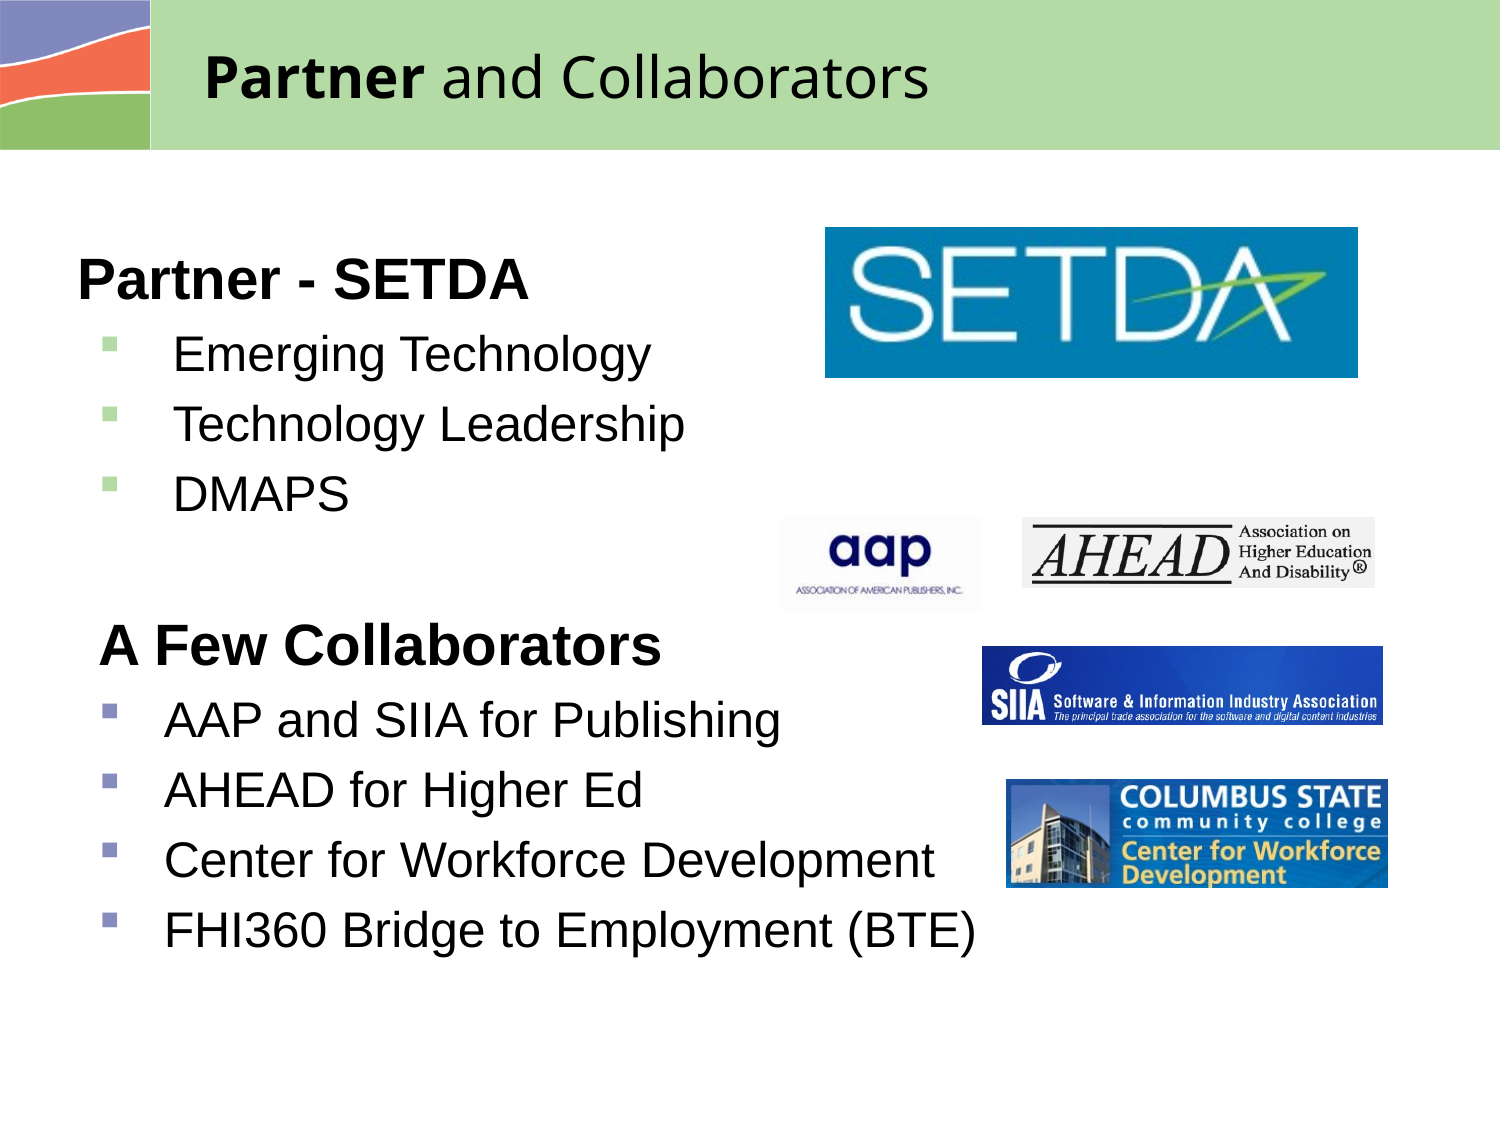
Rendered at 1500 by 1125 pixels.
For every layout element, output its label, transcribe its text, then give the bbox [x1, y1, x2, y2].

picture [1114, 245, 1327, 343]
picture [1022, 517, 1376, 588]
picture [940, 245, 1019, 343]
picture [982, 645, 1383, 726]
list Partner - SETDA Emerging Technology Technology Leadership DMAPS A Few Collaborators AAP and SIIA for Publishing AHEAD for Higher Ed Center for Workforce Development FHI360 Bridge to Employment (BTE) [62, 233, 1383, 1034]
picture [779, 515, 982, 613]
picture [0, 0, 150, 150]
picture [1005, 779, 1388, 888]
picture [848, 245, 934, 343]
title Partner and Collaborators [150, 0, 1500, 151]
picture [1024, 245, 1107, 343]
